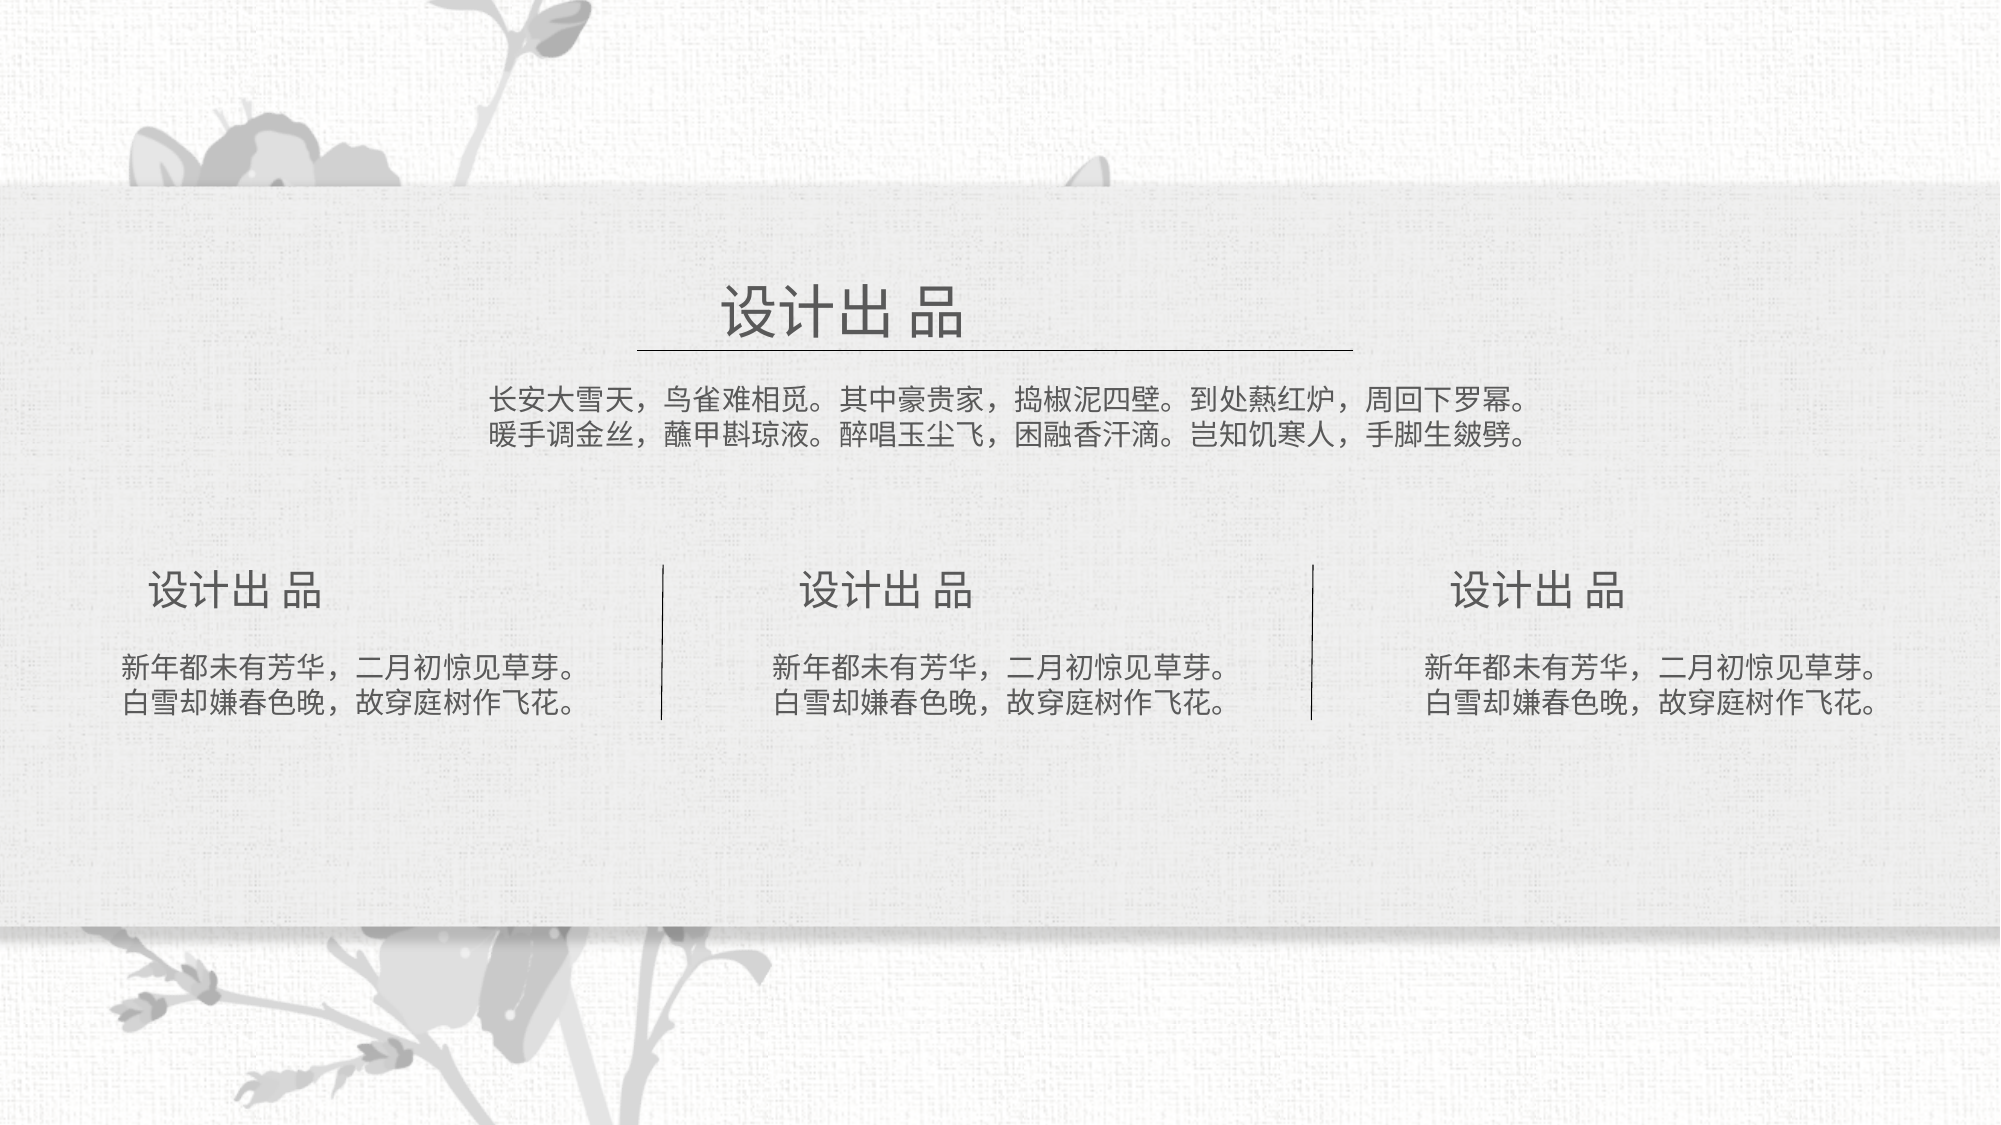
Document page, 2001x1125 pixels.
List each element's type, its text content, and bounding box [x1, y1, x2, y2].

text_box 新年都未有芳华，二月初惊见草芽。 白雪却嫌春色晚，故穿庭树作飞花。 [1409, 642, 1908, 727]
text_box 长安大雪天，鸟雀难相觅。其中豪贵家，捣椒泥四壁。到处爇红炉，周回下罗幂。 暖手调金丝，蘸甲斟琼液。醉唱玉尘飞，困融香汗滴。岂知饥寒人，手脚生皴劈。 [1364, 374, 1578, 459]
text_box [624, 0, 1364, 1125]
picture [0, 0, 624, 1125]
text_box 设计出 品 [1435, 556, 1835, 622]
